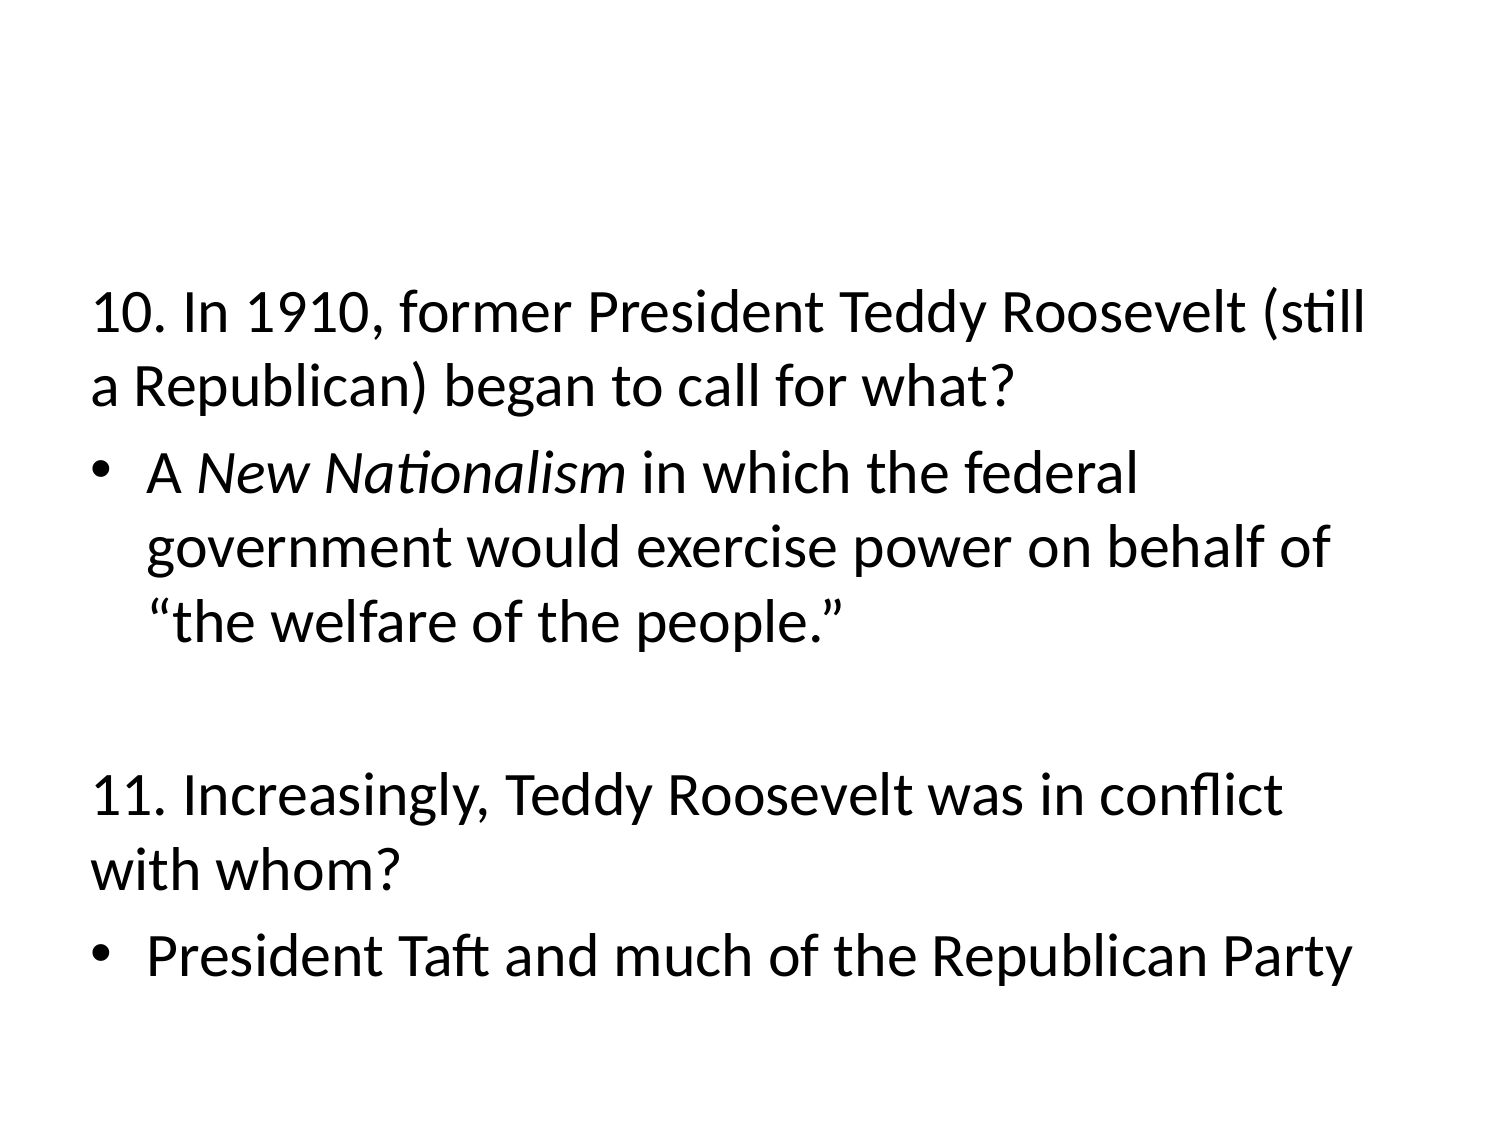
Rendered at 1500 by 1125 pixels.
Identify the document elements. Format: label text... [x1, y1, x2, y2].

list 10. In 1910, former President Teddy Roosevelt (still a Republican) began to call for what? A New Nationalism in which the federal government would exercise power on behalf of “the welfare of the people.” 11. Increasingly, Teddy Roosevelt was in conflict with whom? President Taft and much of the Republican Party [75, 262, 1425, 1005]
